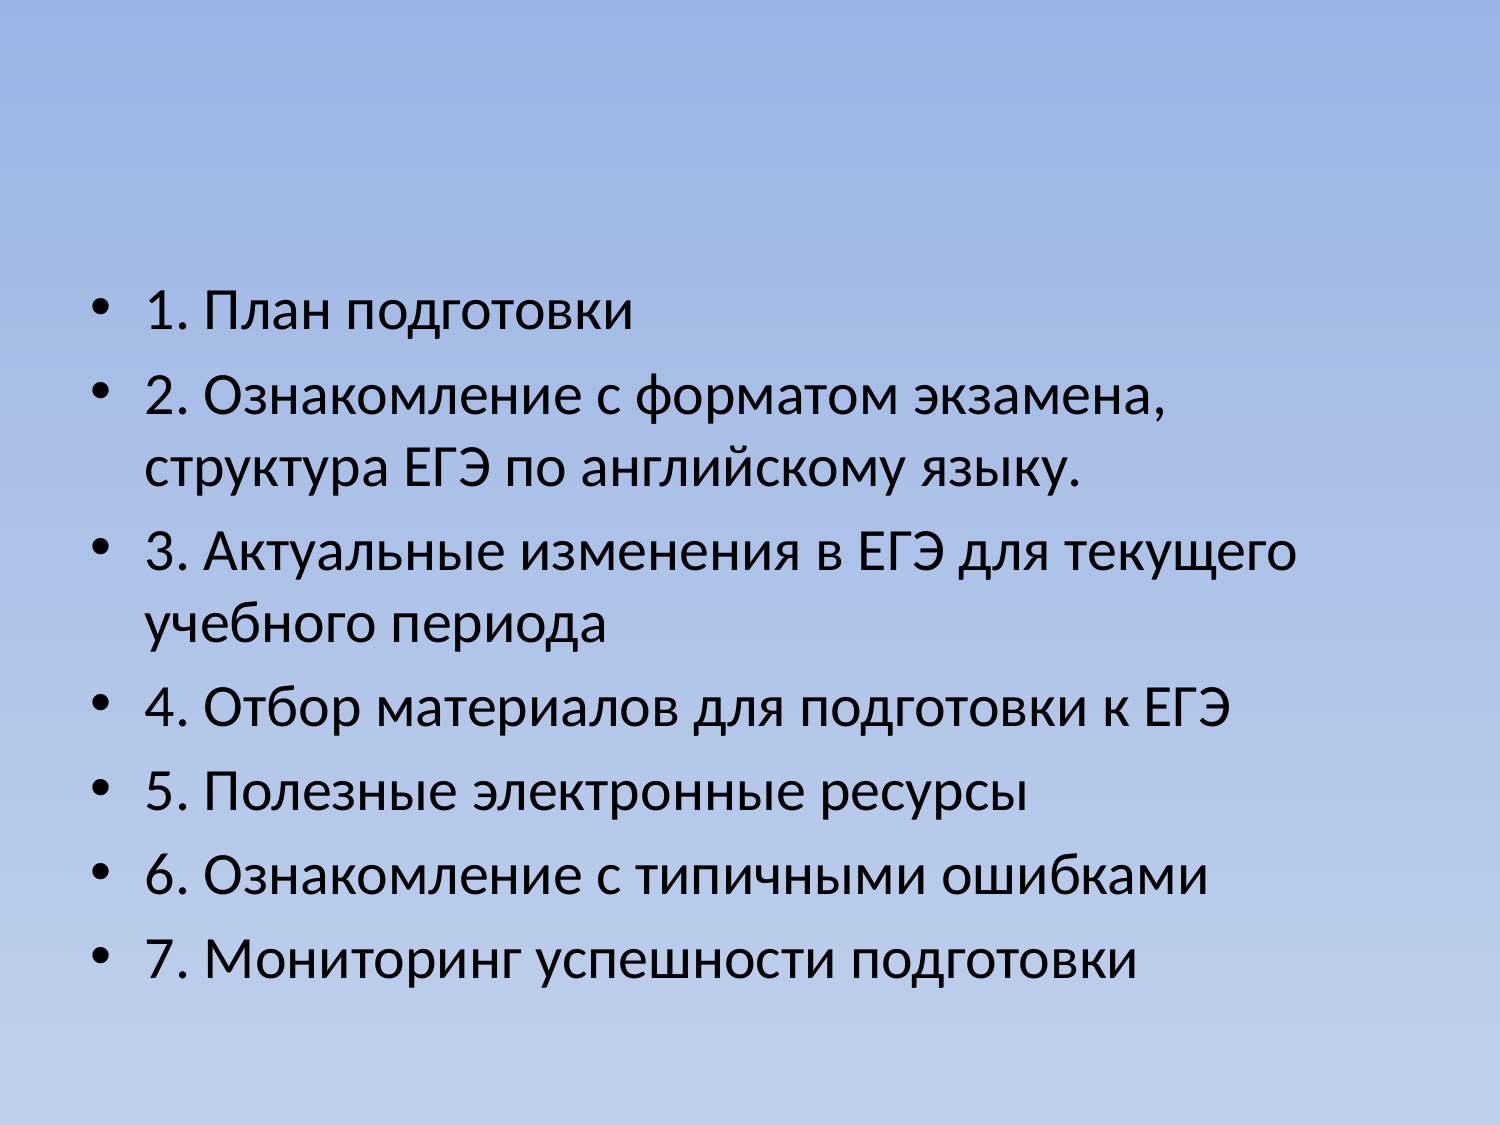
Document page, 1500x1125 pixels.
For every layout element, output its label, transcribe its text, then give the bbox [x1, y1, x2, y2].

list 1. План подготовки 2. Ознакомление с форматом экзамена, структура ЕГЭ по английскому языку. 3. Актуальные изменения в ЕГЭ для текущего учебного периода 4. Отбор материалов для подготовки к ЕГЭ 5. Полезные электронные ресурсы 6. Ознакомление с типичными ошибками 7. Мониторинг успешности подготовки [75, 262, 1425, 1005]
